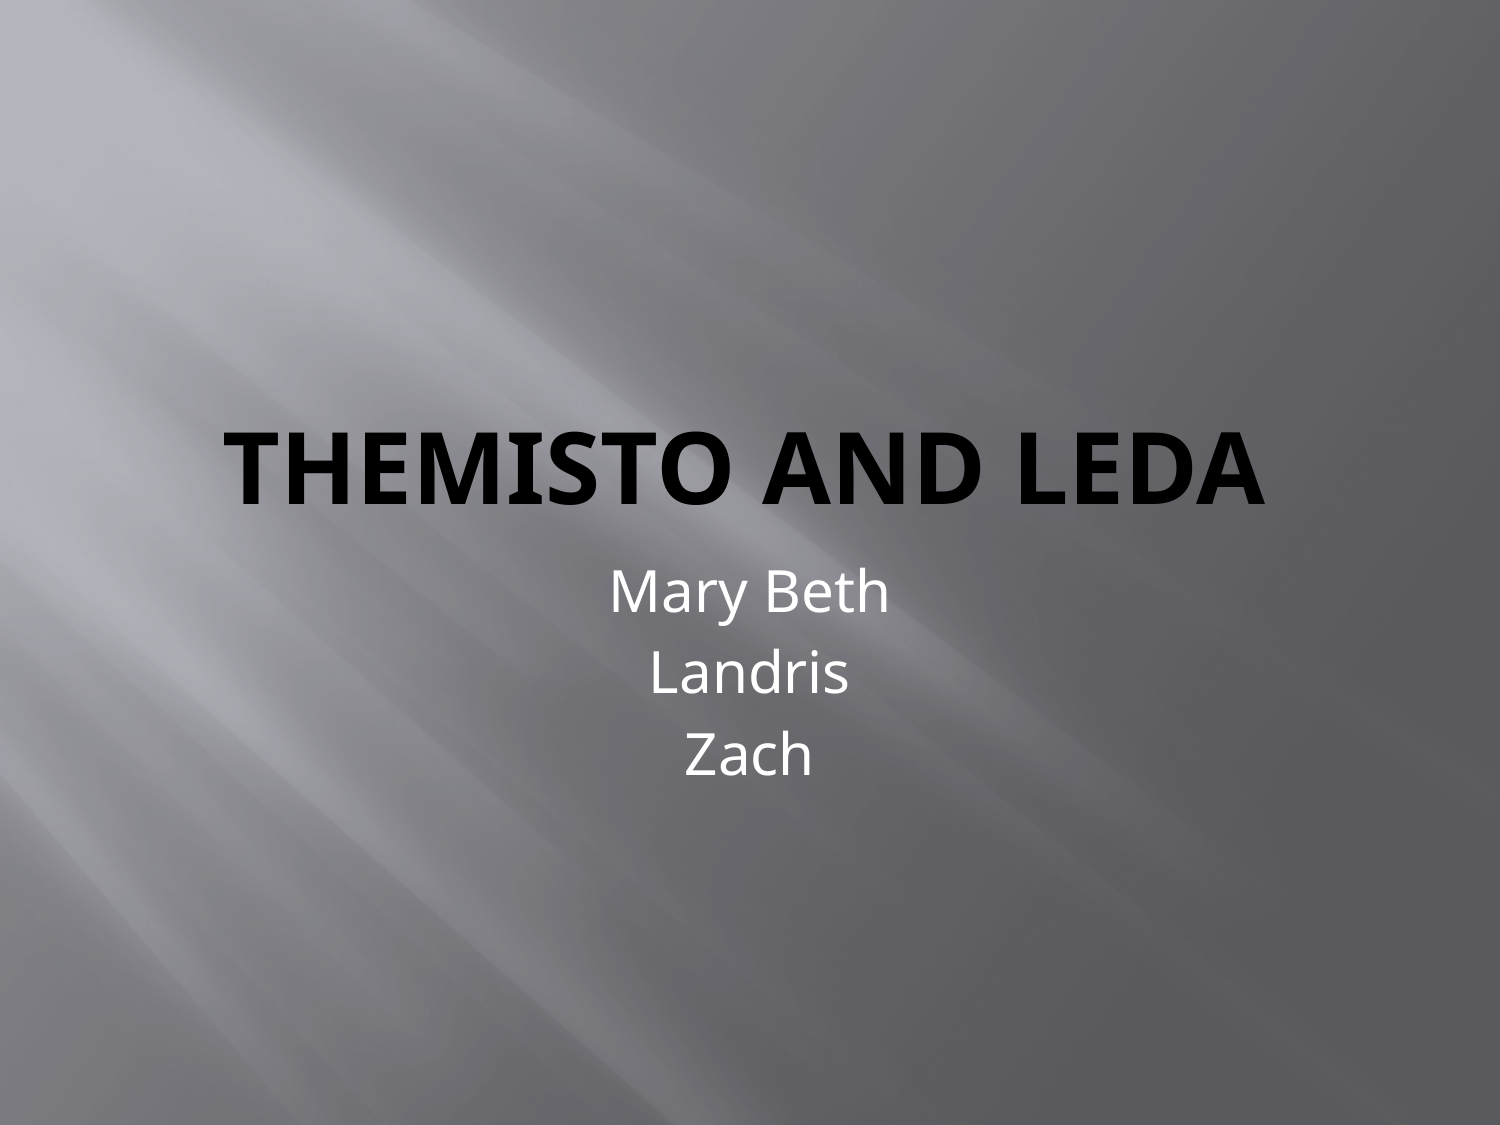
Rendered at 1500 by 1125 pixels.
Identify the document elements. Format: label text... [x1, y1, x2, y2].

subtitle Mary Beth Landris Zach [225, 546, 1275, 834]
title Themisto and leda [69, 224, 1420, 525]
